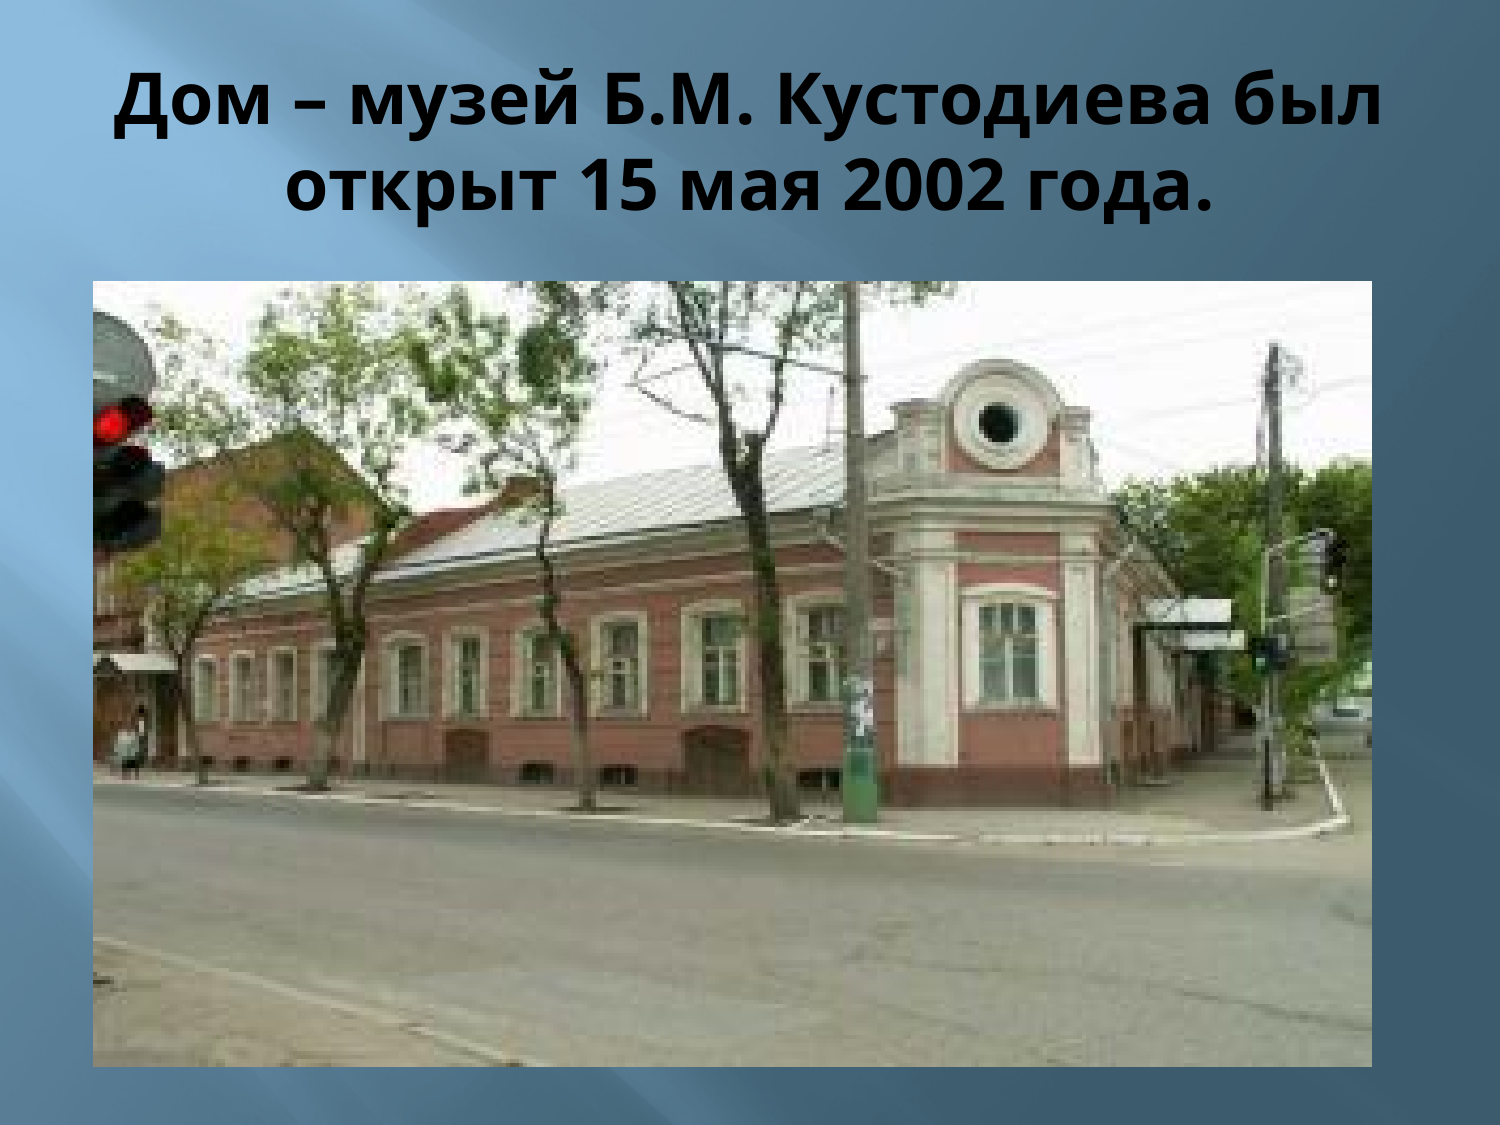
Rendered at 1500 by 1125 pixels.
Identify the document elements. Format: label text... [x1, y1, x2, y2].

title Дом – музей Б.М. Кустодиева был открыт 15 мая 2002 года. [75, 45, 1425, 233]
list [93, 280, 1372, 1067]
